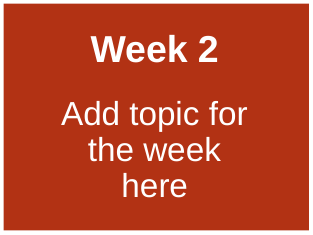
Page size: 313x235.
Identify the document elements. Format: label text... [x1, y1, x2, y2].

text_box Week 2 [64, 17, 245, 78]
text_box [3, 3, 310, 231]
text_box Add topic for the week here [23, 89, 286, 212]
